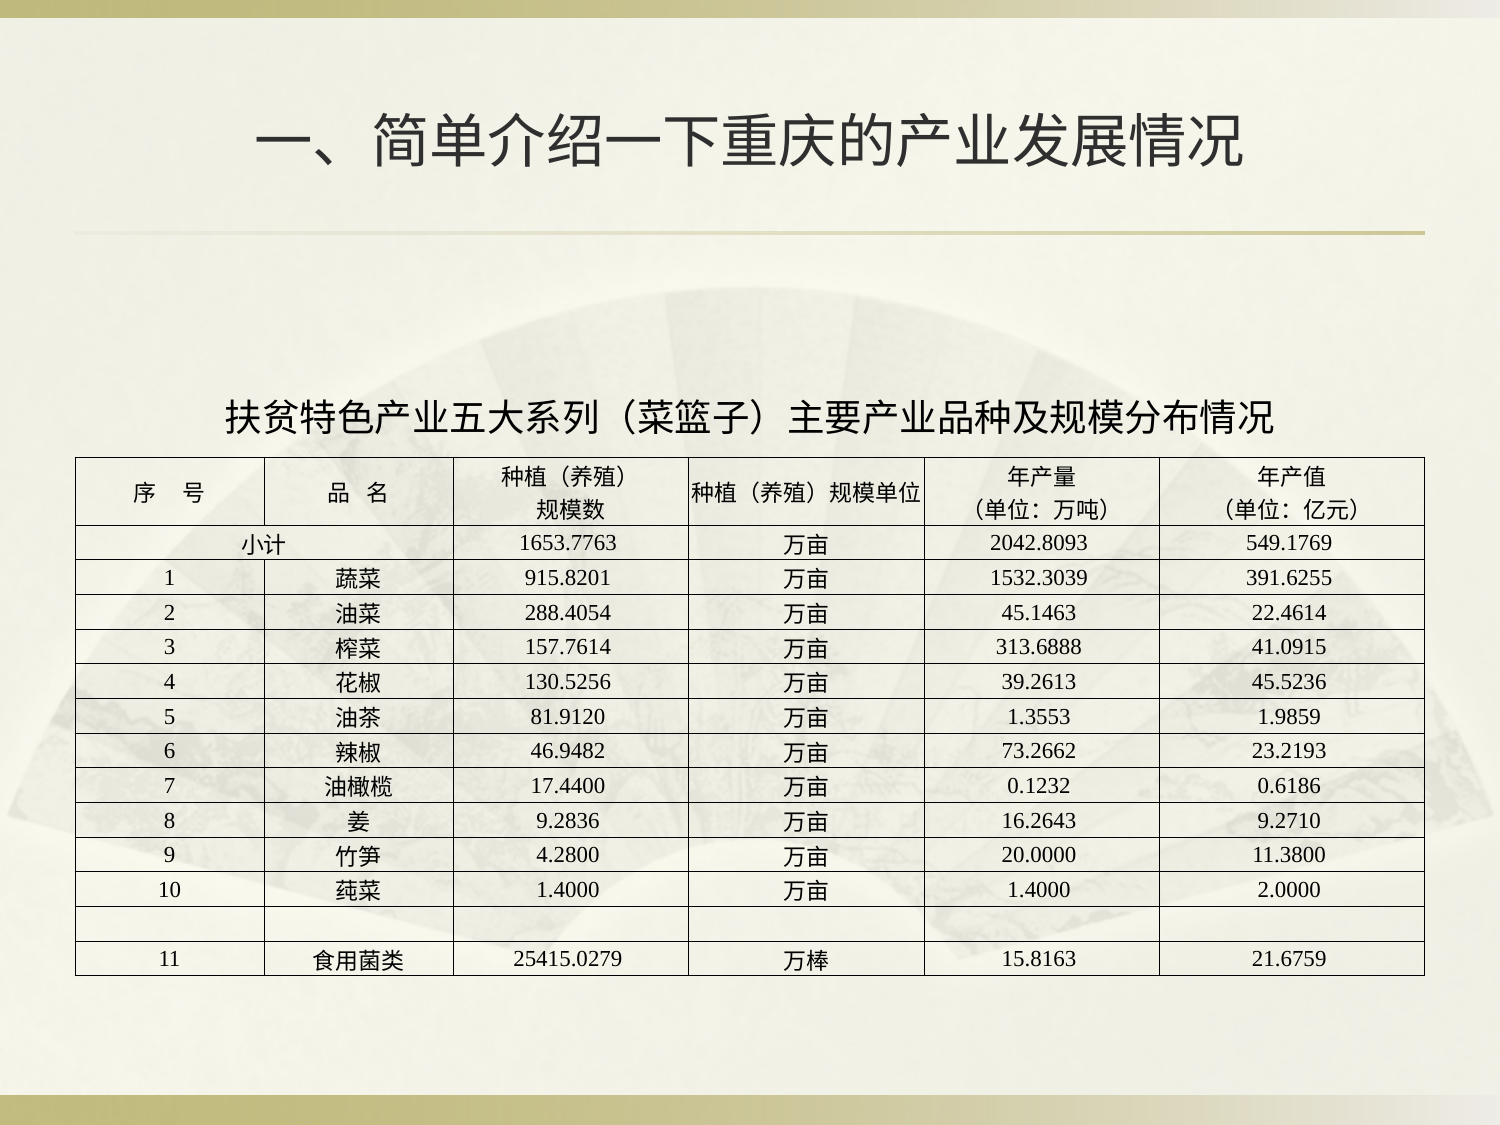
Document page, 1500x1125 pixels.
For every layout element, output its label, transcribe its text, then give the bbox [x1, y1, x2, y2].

table_cell 榨菜 [265, 630, 453, 663]
table_cell [265, 907, 453, 941]
table_cell 蔬菜 [265, 560, 453, 594]
table_cell 1.4000 [925, 872, 1159, 906]
table_cell 17.4400 [454, 768, 688, 802]
table_cell 46.9482 [454, 734, 688, 767]
table_cell 万棒 [689, 942, 924, 975]
table_cell 花椒 [265, 664, 453, 698]
table_header 扶贫特色产业五大系列（菜篮子）主要产业品种及规模分布情况 [75, 373, 1425, 457]
table_cell 7 [76, 768, 264, 802]
table_cell 1.3553 [925, 699, 1159, 733]
table_cell 万亩 [689, 560, 924, 594]
table_cell 万亩 [689, 768, 924, 802]
title 一、简单介绍一下重庆的产业发展情况 [75, 45, 1425, 233]
table_cell 549.1769 [1160, 526, 1424, 559]
table_cell 1532.3039 [925, 560, 1159, 594]
table_cell 41.0915 [1160, 630, 1424, 663]
table_cell 1653.7763 [454, 526, 688, 559]
table_cell 288.4054 [454, 595, 688, 629]
table_cell 157.7614 [454, 630, 688, 663]
table_cell 9.2710 [1160, 803, 1424, 837]
table_cell [925, 907, 1159, 941]
table_cell [689, 907, 924, 941]
table_cell 11.3800 [1160, 838, 1424, 871]
table_cell 万亩 [689, 872, 924, 906]
table_cell 391.6255 [1160, 560, 1424, 594]
table_cell 油茶 [265, 699, 453, 733]
table_cell [76, 907, 264, 941]
table_cell 万亩 [689, 595, 924, 629]
table_cell 0.1232 [925, 768, 1159, 802]
table_cell 0.6186 [1160, 768, 1424, 802]
table_cell 万亩 [689, 699, 924, 733]
table_cell 小计 [76, 526, 453, 559]
table_cell 45.5236 [1160, 664, 1424, 698]
table_cell 915.8201 [454, 560, 688, 594]
table_cell 11 [76, 942, 264, 975]
table_cell 2 [76, 595, 264, 629]
table_cell 4.2800 [454, 838, 688, 871]
table_cell 73.2662 [925, 734, 1159, 767]
table_cell 9.2836 [454, 803, 688, 837]
table_cell 万亩 [689, 838, 924, 871]
table_cell 辣椒 [265, 734, 453, 767]
table_cell 2042.8093 [925, 526, 1159, 559]
table_cell 种植（养殖） 规模数 [454, 458, 688, 525]
table_cell 食用菌类 [265, 942, 453, 975]
table_cell 22.4614 [1160, 595, 1424, 629]
table_cell 万亩 [689, 803, 924, 837]
table_cell 4 [76, 664, 264, 698]
table_cell 23.2193 [1160, 734, 1424, 767]
table_cell 种植（养殖）规模单位 [689, 458, 924, 525]
table_cell [454, 907, 688, 941]
table_cell 1 [76, 560, 264, 594]
table_cell 81.9120 [454, 699, 688, 733]
table_cell 2.0000 [1160, 872, 1424, 906]
table_cell 5 [76, 699, 264, 733]
table_cell 130.5256 [454, 664, 688, 698]
table_cell 年产值 （单位：亿元） [1160, 458, 1424, 525]
table_cell 万亩 [689, 664, 924, 698]
table_cell 油菜 [265, 595, 453, 629]
table_cell 3 [76, 630, 264, 663]
table_cell 16.2643 [925, 803, 1159, 837]
table_cell 10 [76, 872, 264, 906]
table_cell 姜 [265, 803, 453, 837]
table_cell 20.0000 [925, 838, 1159, 871]
table_cell 万亩 [689, 526, 924, 559]
table_cell 万亩 [689, 630, 924, 663]
table_cell 万亩 [689, 734, 924, 767]
table_cell 序 号 [76, 458, 264, 525]
table_cell 品 名 [265, 458, 453, 525]
table_cell 1.9859 [1160, 699, 1424, 733]
table_cell 21.6759 [1160, 942, 1424, 975]
table_cell 8 [76, 803, 264, 837]
table_cell 年产量 （单位：万吨） [925, 458, 1159, 525]
table_cell [1160, 907, 1424, 941]
table_cell 6 [76, 734, 264, 767]
table_cell 9 [76, 838, 264, 871]
table_cell 油橄榄 [265, 768, 453, 802]
table_cell 竹笋 [265, 838, 453, 871]
table_cell 1.4000 [454, 872, 688, 906]
table_cell 15.8163 [925, 942, 1159, 975]
table_cell 25415.0279 [454, 942, 688, 975]
table_cell 45.1463 [925, 595, 1159, 629]
table_cell 39.2613 [925, 664, 1159, 698]
table_cell 313.6888 [925, 630, 1159, 663]
table_cell 莼菜 [265, 872, 453, 906]
